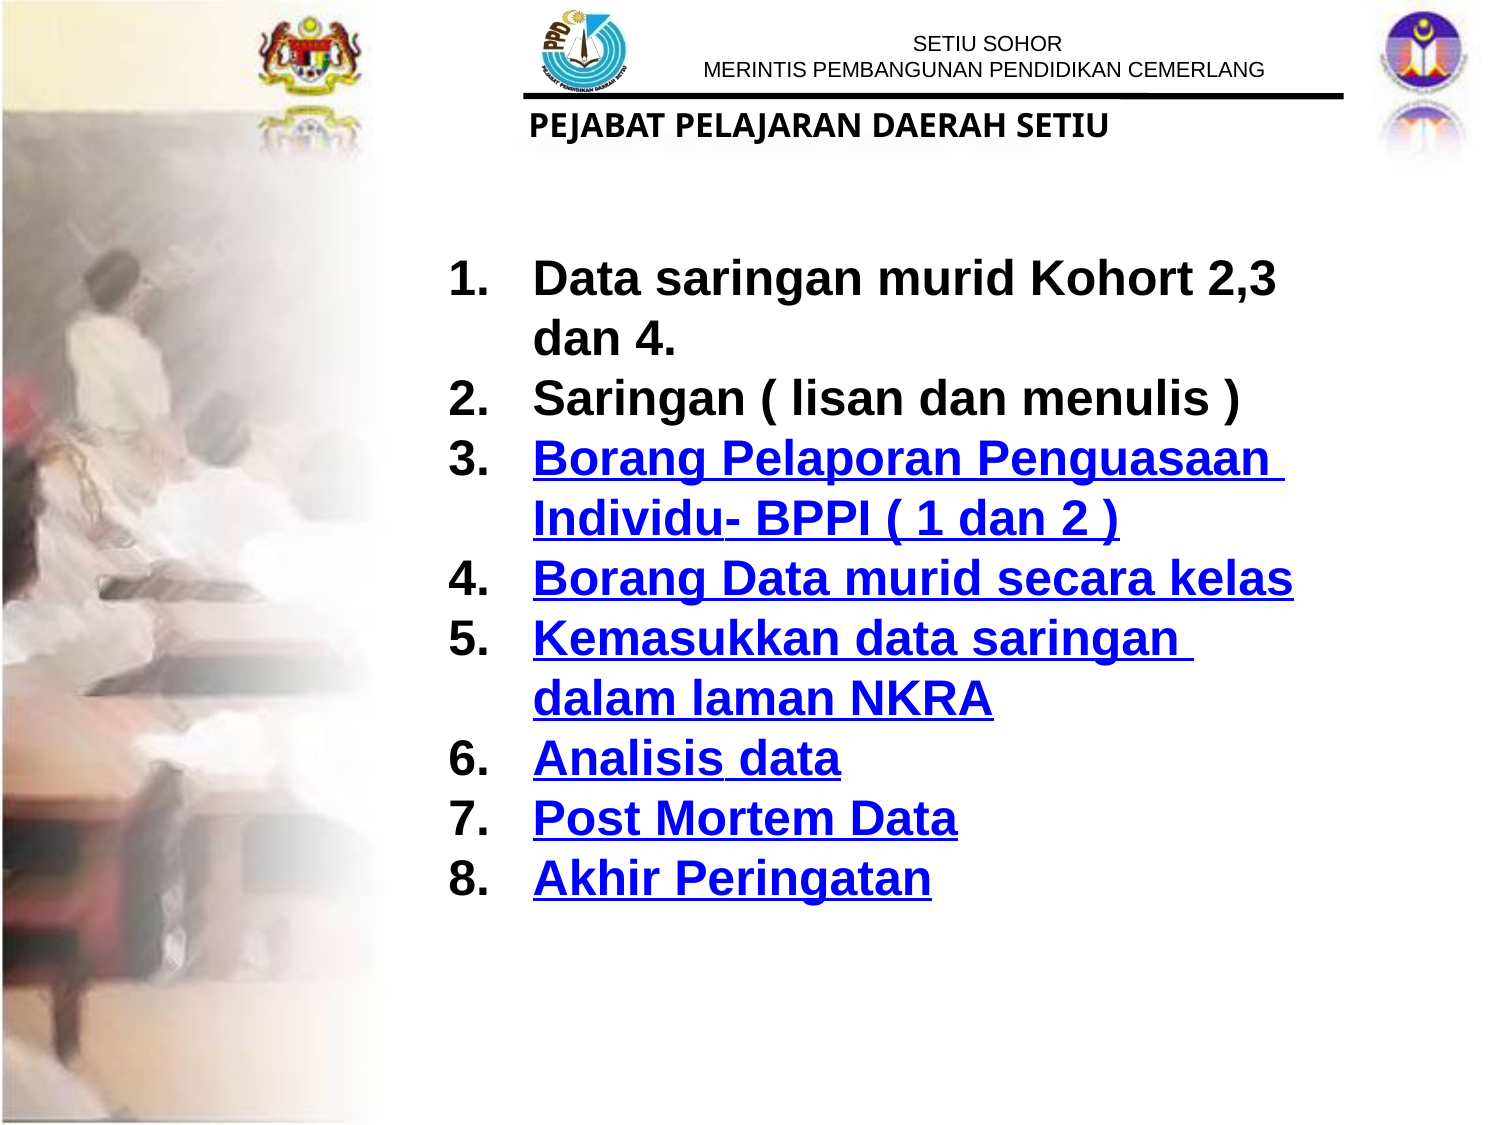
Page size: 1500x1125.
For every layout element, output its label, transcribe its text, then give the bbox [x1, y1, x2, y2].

picture [1, 0, 1500, 1125]
text_box Data saringan murid Kohort 2,3 dan 4. Saringan ( lisan dan menulis ) Borang Pelaporan Penguasaan Individu- BPPI ( 1 dan 2 ) Borang Data murid secara kelas Kemasukkan data saringan dalam laman NKRA Analisis data Post Mortem Data Akhir Peringatan [433, 238, 1313, 973]
